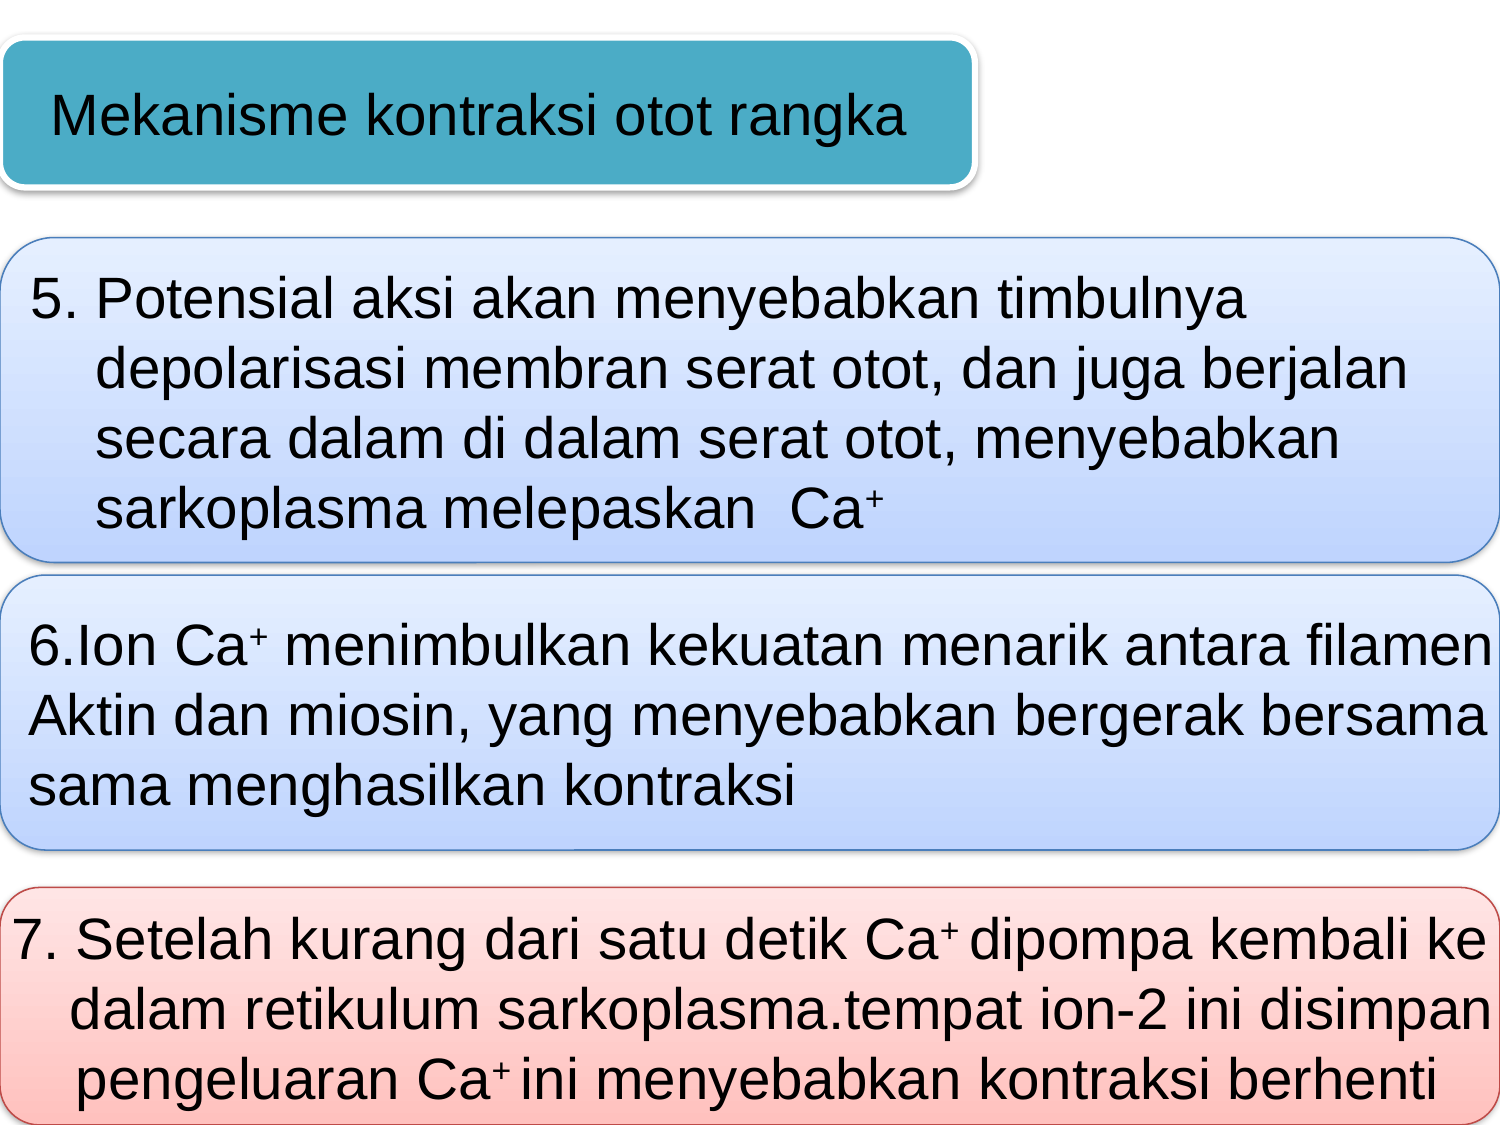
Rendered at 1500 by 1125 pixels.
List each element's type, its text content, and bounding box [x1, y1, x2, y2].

text_box Mekanisme kontraksi otot rangka [0, 34, 979, 191]
text_box 5. Potensial aksi akan menyebabkan timbulnya depolarisasi membran serat otot, dan juga berjalan secara dalam di dalam serat otot, menyebabkan sarkoplasma melepaskan Ca+ [0, 236, 1500, 564]
text_box 6.Ion Ca+ menimbulkan kekuatan menarik antara filamen Aktin dan miosin, yang menyebabkan bergerak bersama sama menghasilkan kontraksi [0, 574, 1500, 851]
text_box 7. Setelah kurang dari satu detik Ca+ dipompa kembali ke dalam retikulum sarkoplasma.tempat ion-2 ini disimpan pengeluaran Ca+ ini menyebabkan kontraksi berhenti [0, 886, 1500, 1125]
